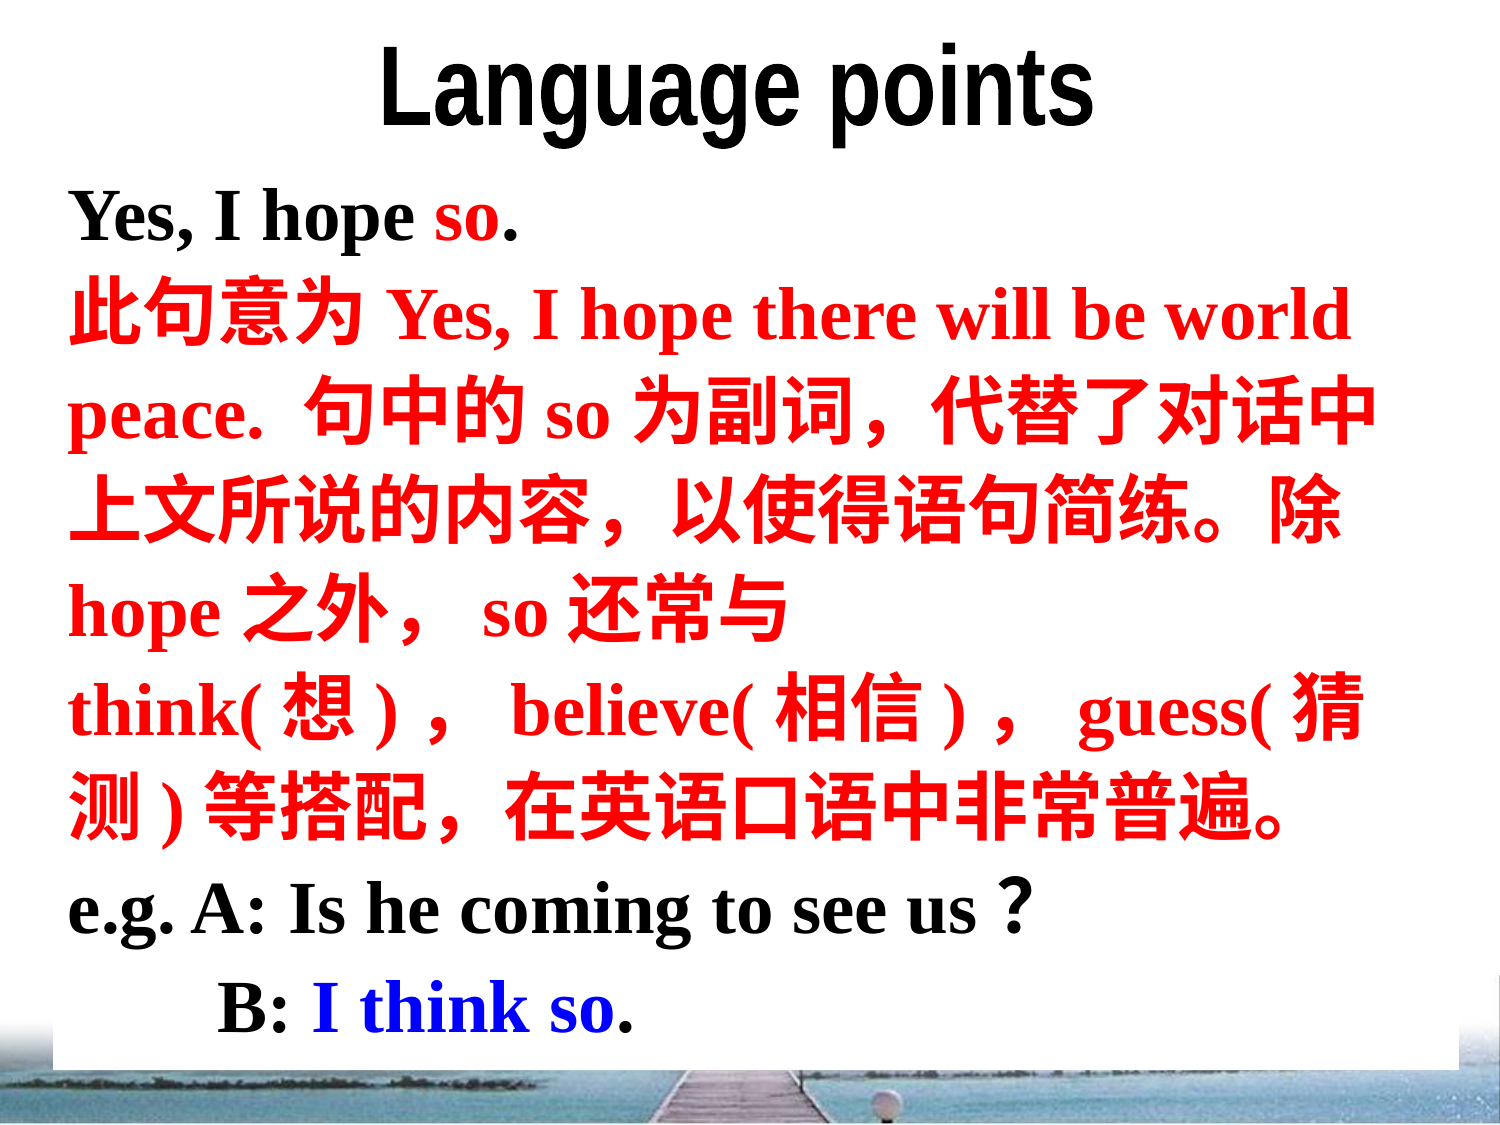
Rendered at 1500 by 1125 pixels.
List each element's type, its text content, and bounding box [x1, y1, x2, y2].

text_box Yes, I hope so. 此句意为Yes, I hope there will be world peace. 句中的so为副词，代替了对话中上文所说的内容，以使得语句简练。除hope之外，so还常与think(想)，believe(相信)，guess(猜测)等搭配，在英语口语中非常普遍。 e.g. A: Is he coming to see us？ B: I think so. [53, 148, 1459, 1071]
picture [0, 0, 1500, 1125]
